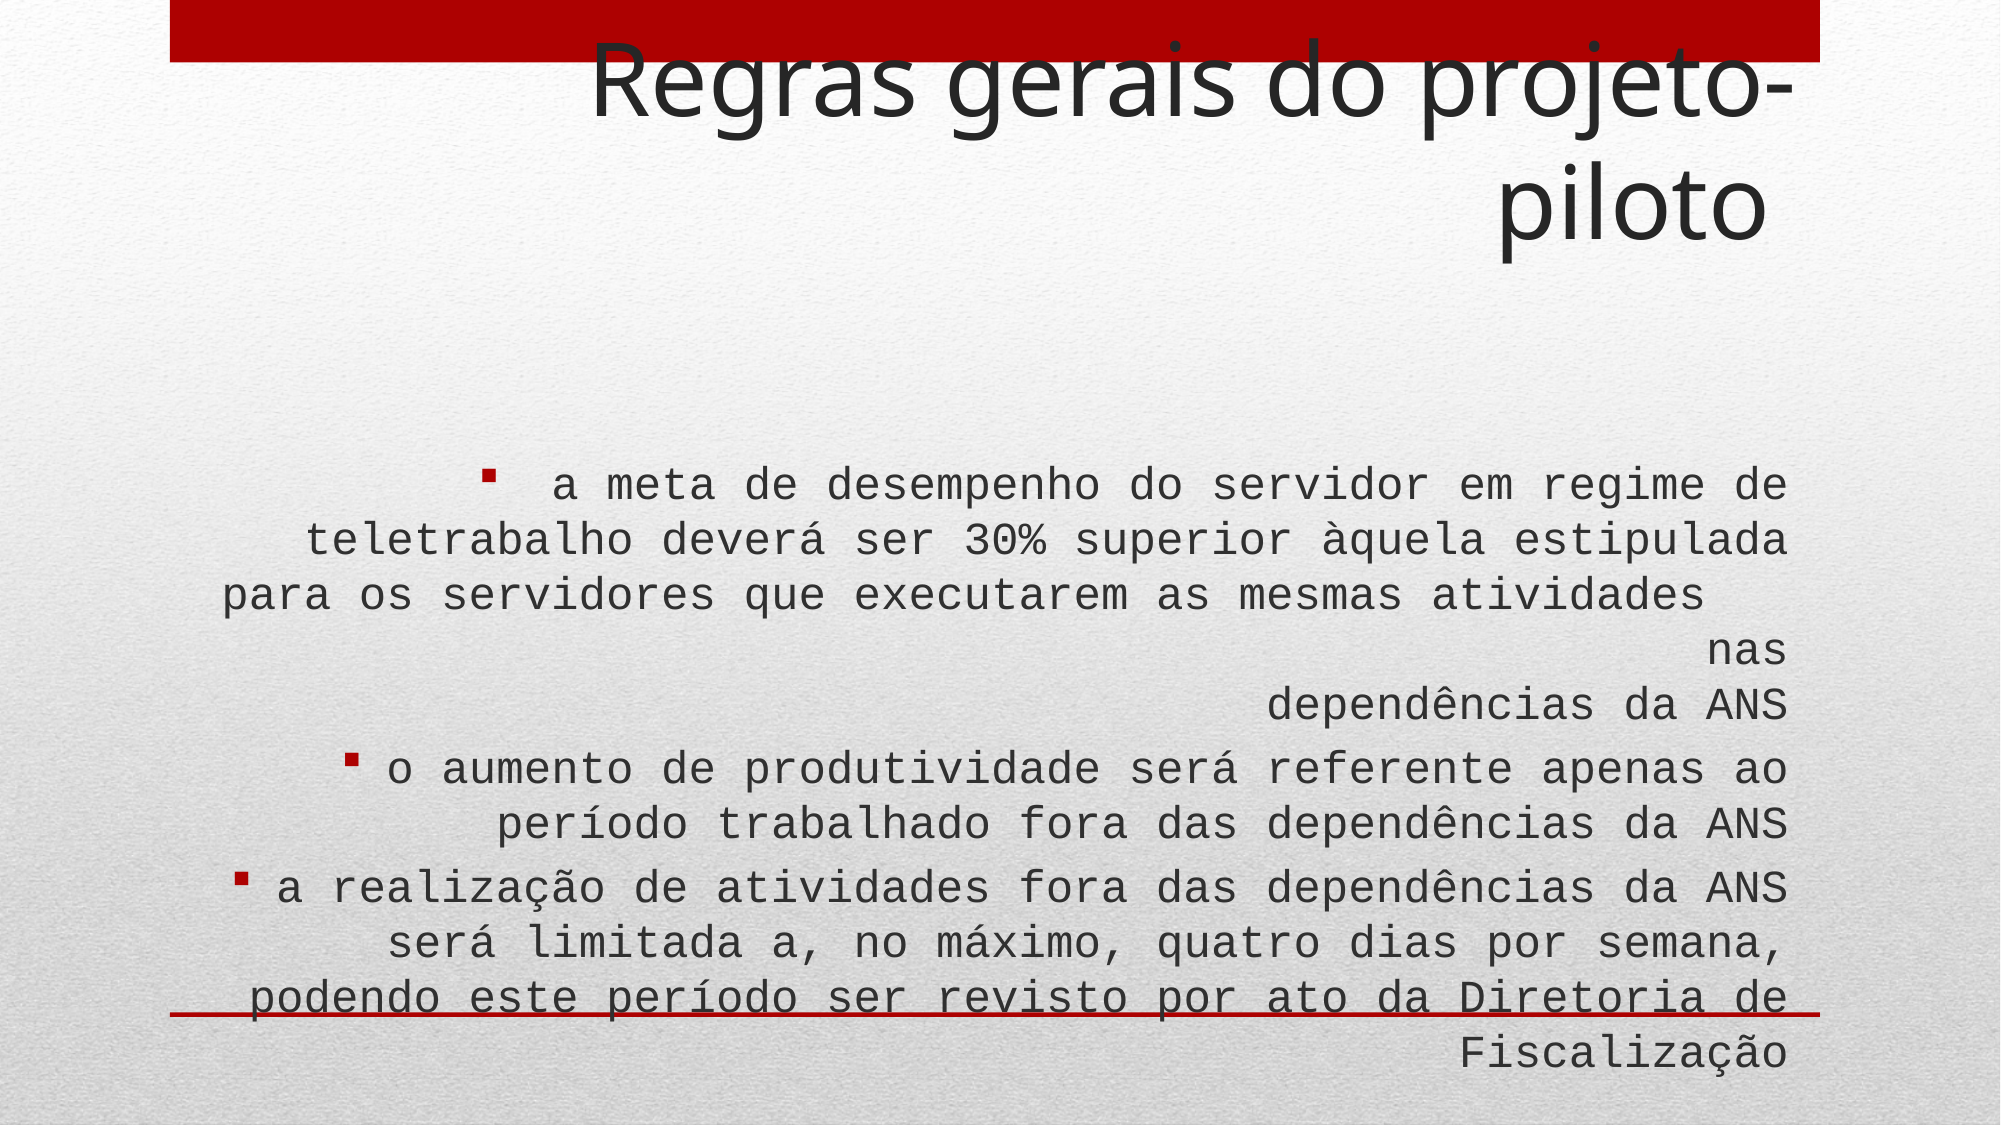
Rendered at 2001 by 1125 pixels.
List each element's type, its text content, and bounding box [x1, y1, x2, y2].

title Regras gerais do projeto-piloto [328, 4, 1813, 268]
list a meta de desempenho do servidor em regime de teletrabalho deverá ser 30% superior àquela estipulada para os servidores que executarem as mesmas atividades nas dependências da ANS o aumento de produtividade será referente apenas ao período trabalhado fora das dependências da ANS a realização de atividades fora das dependências da ANS será limitada a, no máximo, quatro dias por semana, podendo este período ser revisto por ato da Diretoria de Fiscalização [157, 446, 1804, 1125]
